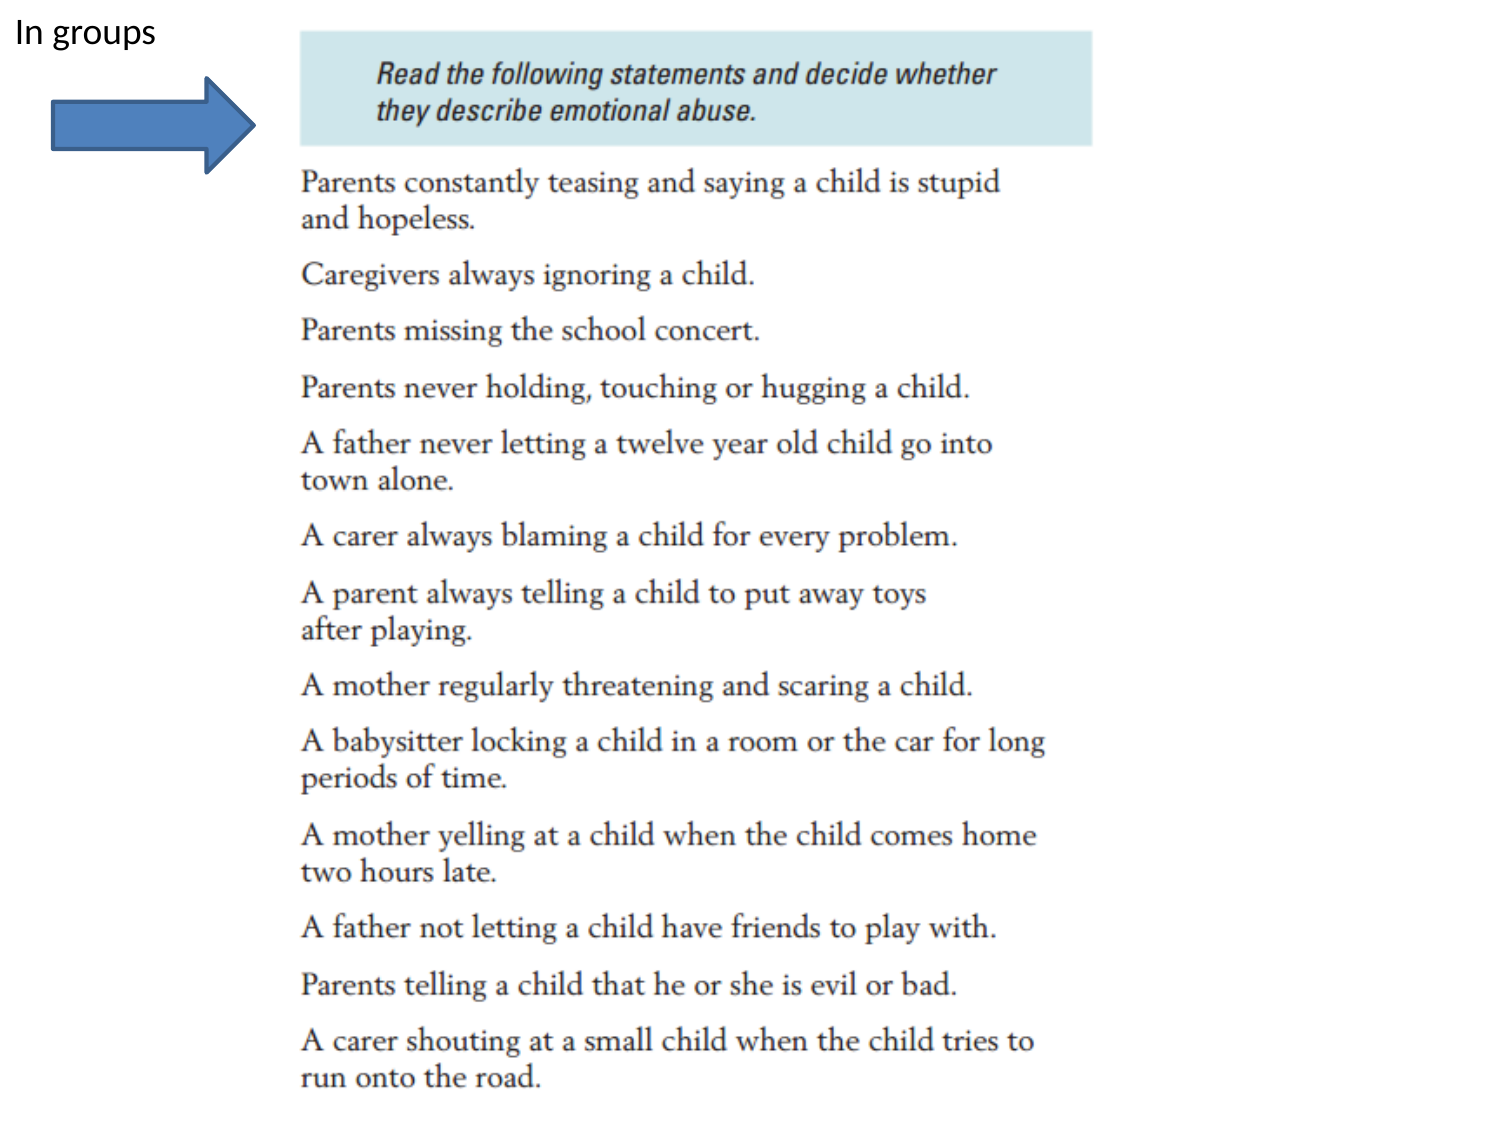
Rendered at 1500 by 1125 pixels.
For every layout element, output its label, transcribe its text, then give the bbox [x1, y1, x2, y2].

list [253, 0, 1129, 1117]
text_box [50, 76, 248, 175]
text_box In groups [0, 0, 251, 60]
